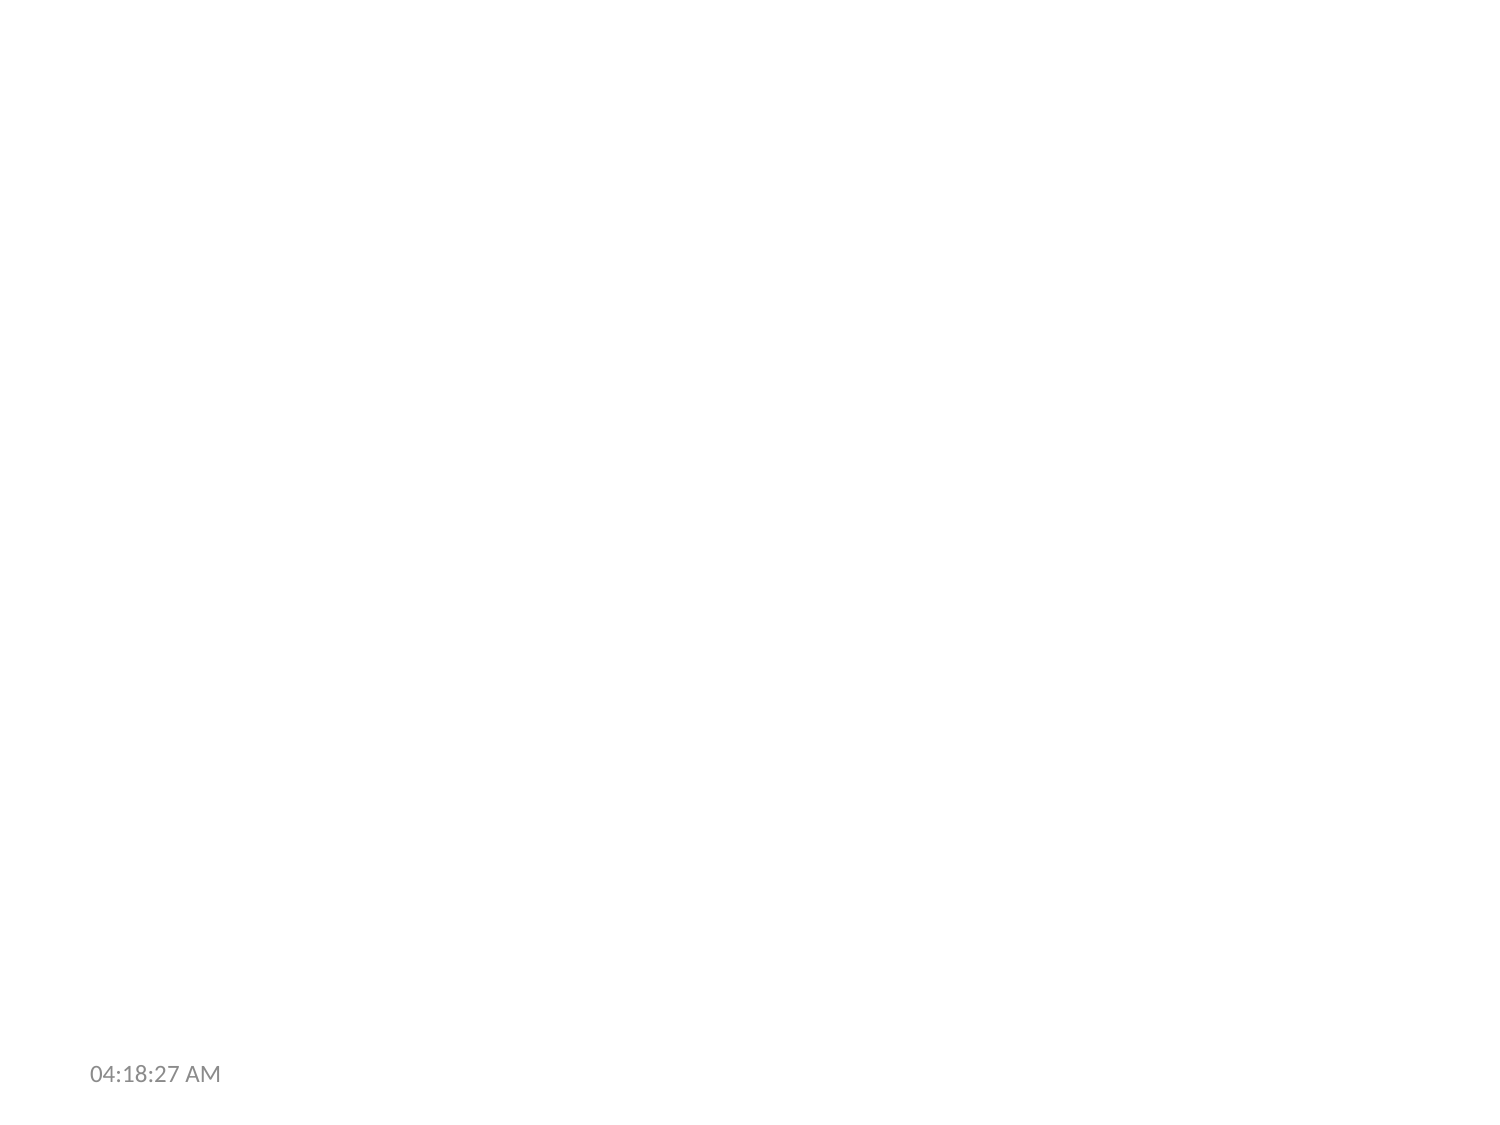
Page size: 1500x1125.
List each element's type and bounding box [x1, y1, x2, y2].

slide_number [75, 1042, 425, 1103]
